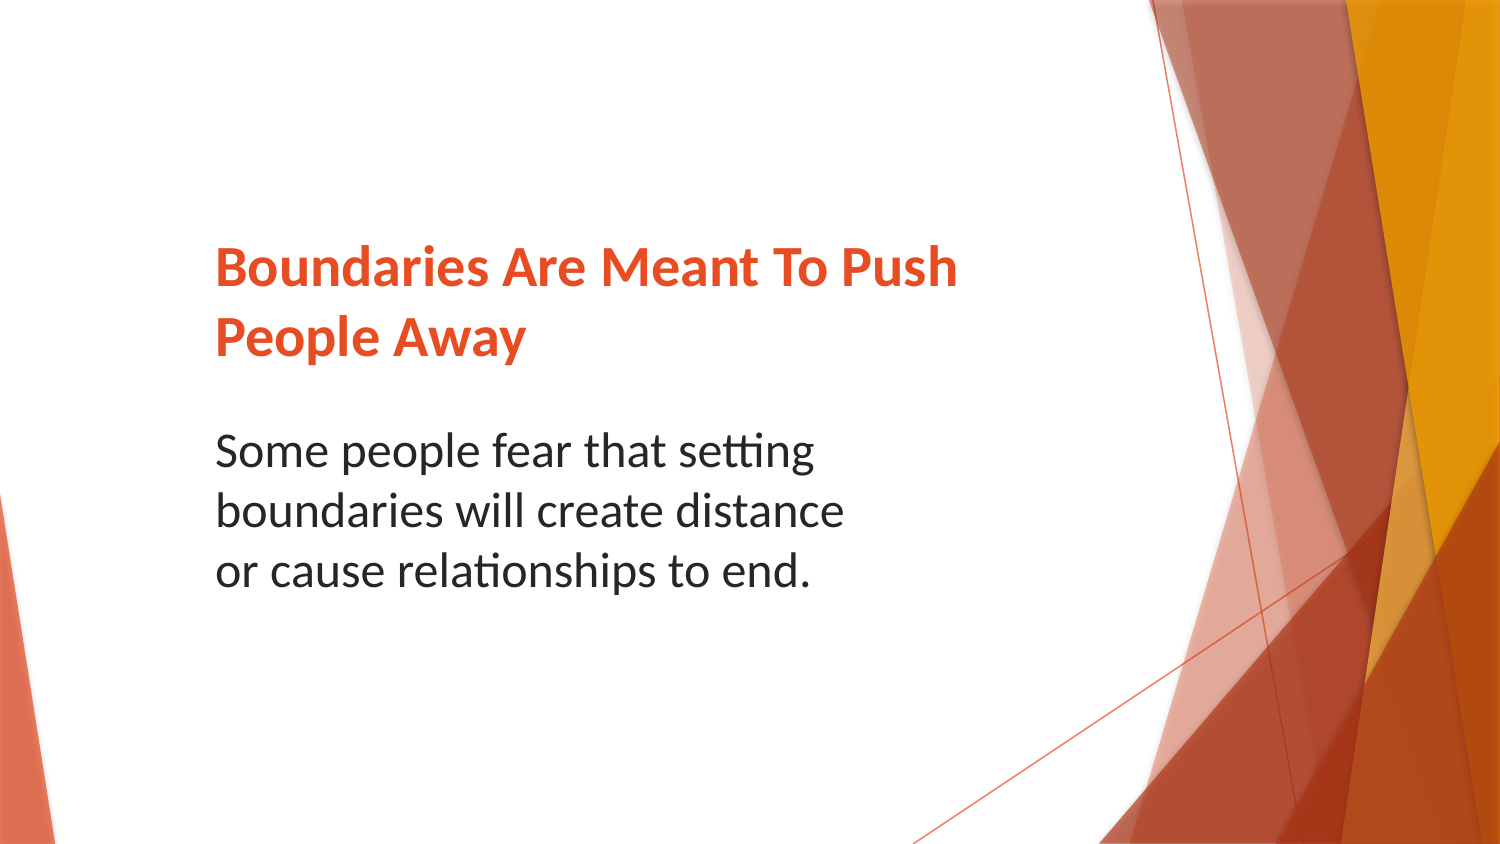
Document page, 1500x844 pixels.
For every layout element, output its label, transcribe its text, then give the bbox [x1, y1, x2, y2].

title Boundaries Are Meant To Push People Away [200, 221, 1258, 403]
list Some people fear that setting boundaries will create distance or cause relationships to end. [200, 410, 892, 836]
